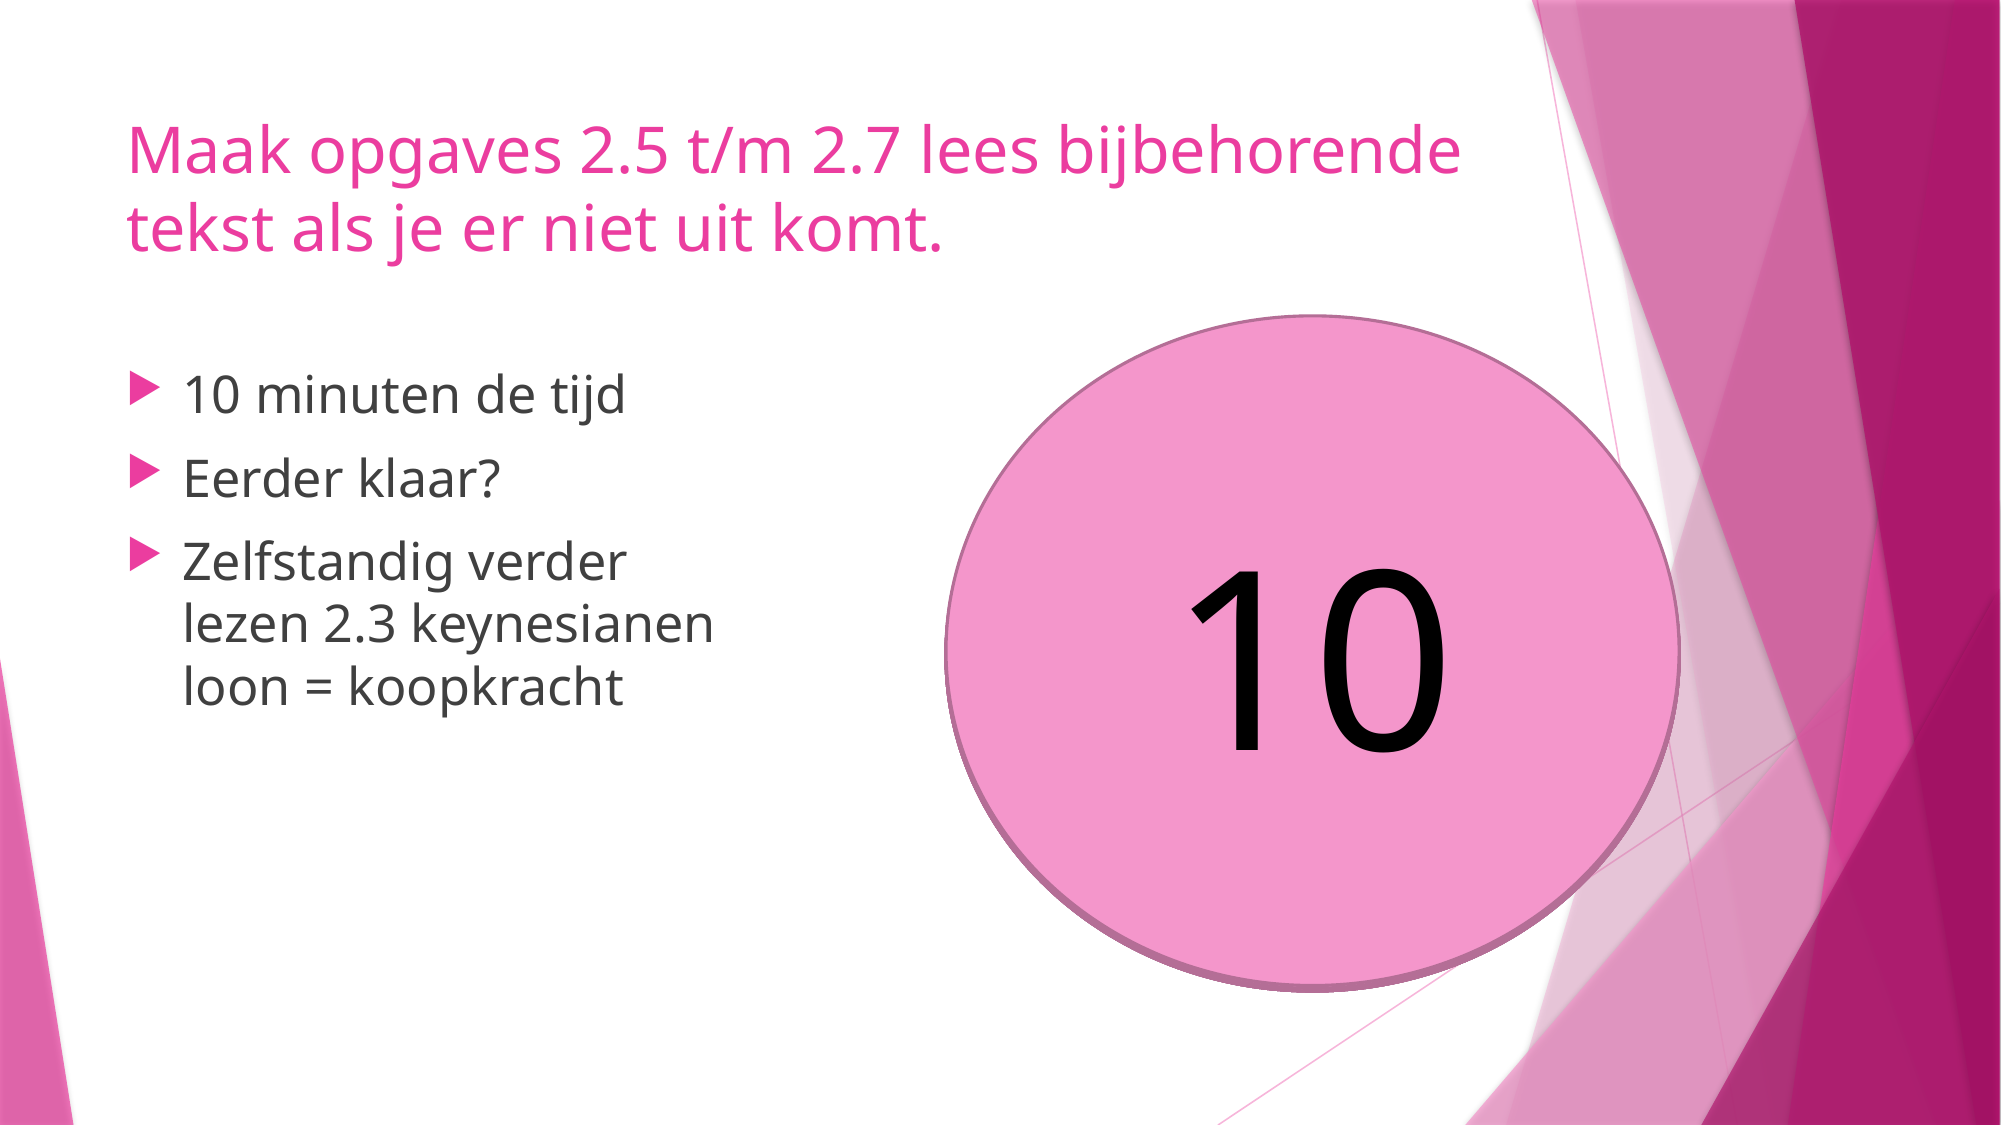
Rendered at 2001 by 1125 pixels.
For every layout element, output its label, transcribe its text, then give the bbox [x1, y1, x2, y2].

text_box 10 [944, 314, 1681, 988]
text_box 7 [961, 748, 1667, 993]
text_box 9 [958, 742, 1668, 990]
title Maak opgaves 2.5 t/m 2.7 lees bijbehorende tekst als je er niet uit komt. [111, 101, 1522, 319]
list 10 minuten de tijd Eerder klaar? Zelfstandig verder lezen 2.3 keynesianen loon = koopkracht [111, 354, 774, 992]
